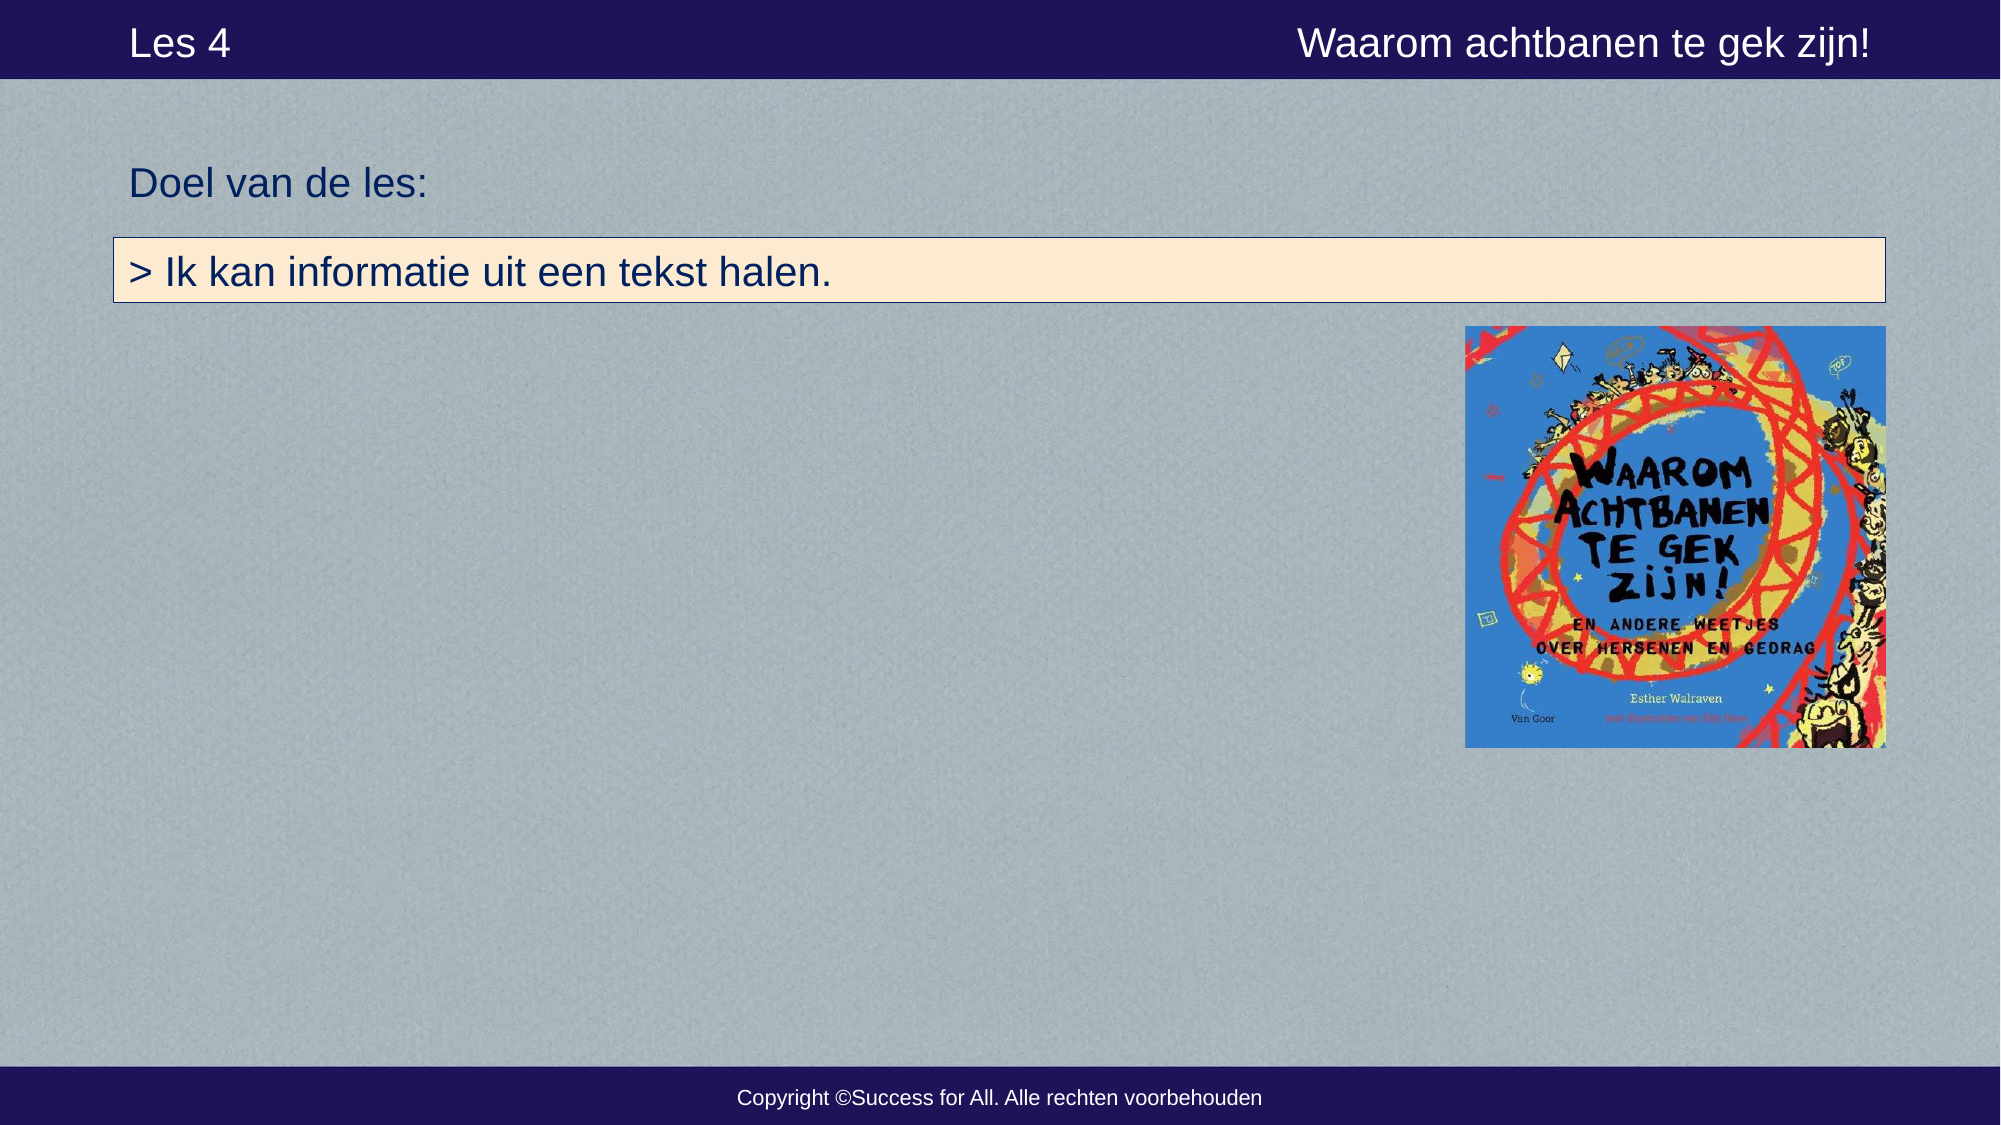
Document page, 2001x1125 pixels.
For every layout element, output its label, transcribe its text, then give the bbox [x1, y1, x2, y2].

text_box Les 4 [114, 8, 354, 73]
text_box Doel van de les: [113, 148, 1635, 214]
text_box Waarom achtbanen te gek zijn! [999, 8, 1886, 73]
picture [0, 0, 2001, 1125]
text_box Copyright ©Success for All. Alle rechten voorbehouden [0, 1076, 2000, 1125]
text_box > Ik kan informatie uit een tekst halen. [113, 237, 1886, 303]
